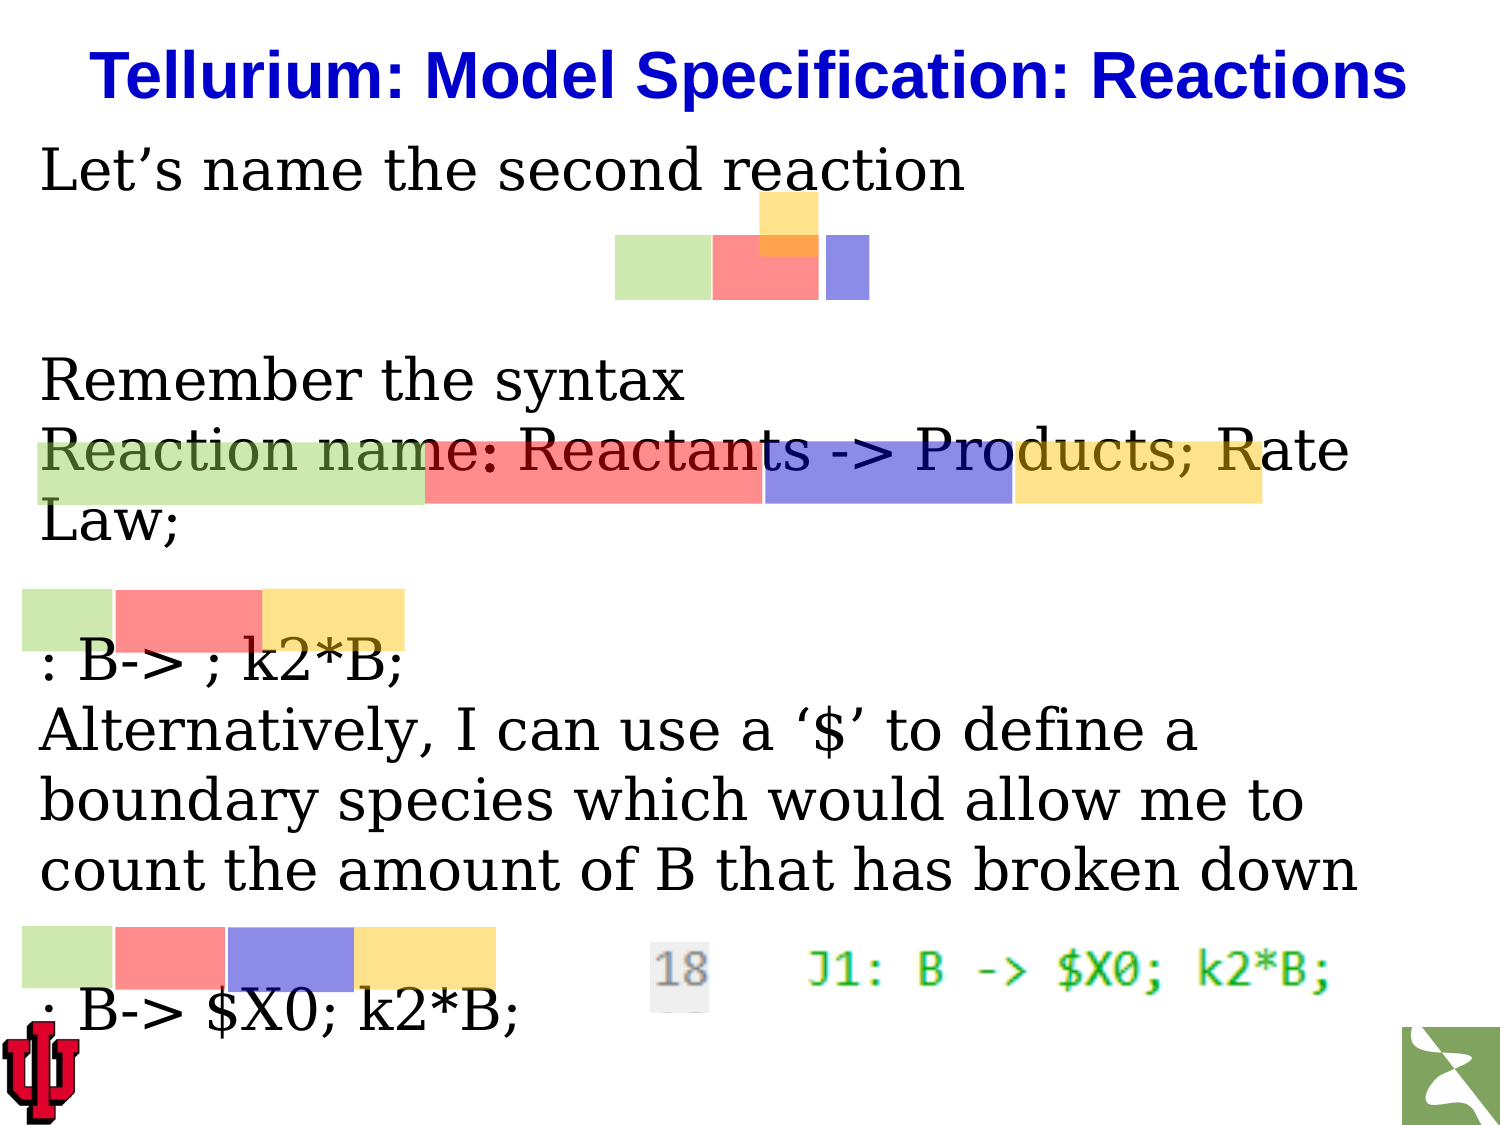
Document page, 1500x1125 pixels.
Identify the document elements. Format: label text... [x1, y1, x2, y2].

title Tellurium: Model Specification: Reactions [0, 19, 1500, 112]
picture [649, 942, 1351, 1014]
picture [1402, 1027, 1500, 1125]
text_box [423, 439, 763, 506]
text_box [763, 439, 1013, 506]
text_box [0, 556, 1500, 663]
text_box [226, 925, 356, 994]
text_box [824, 233, 872, 302]
text_box [113, 925, 226, 992]
picture [0, 1020, 80, 1125]
text_box [35, 440, 427, 507]
text_box [260, 587, 407, 653]
text_box [356, 925, 498, 992]
text_box [20, 924, 115, 991]
text_box [0, 112, 1500, 478]
text_box [1013, 439, 1264, 506]
text_box [757, 190, 821, 259]
